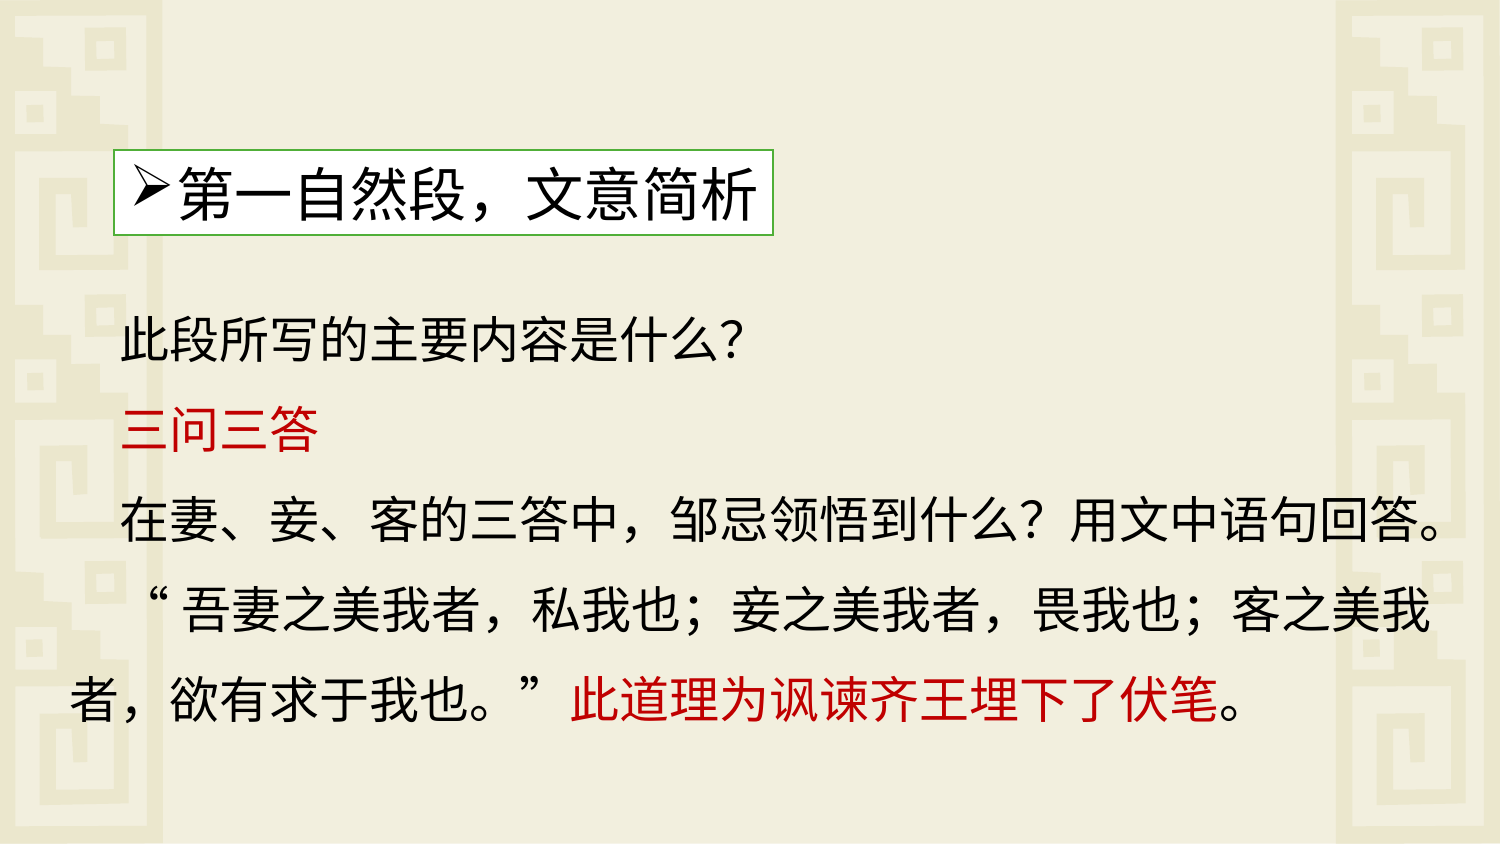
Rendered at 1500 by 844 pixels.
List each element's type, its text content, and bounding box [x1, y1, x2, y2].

text_box 此段所写的主要内容是什么？ 三问三答 在妻、妾、客的三答中，邹忌领悟到什么？用文中语句回答。 “吾妻之美我者，私我也；妾之美我者，畏我也；客之美我者，欲有求于我也。”此道理为讽谏齐王埋下了伏笔。 [54, 271, 1500, 737]
text_box 第一自然段，文意简析 [113, 149, 774, 236]
